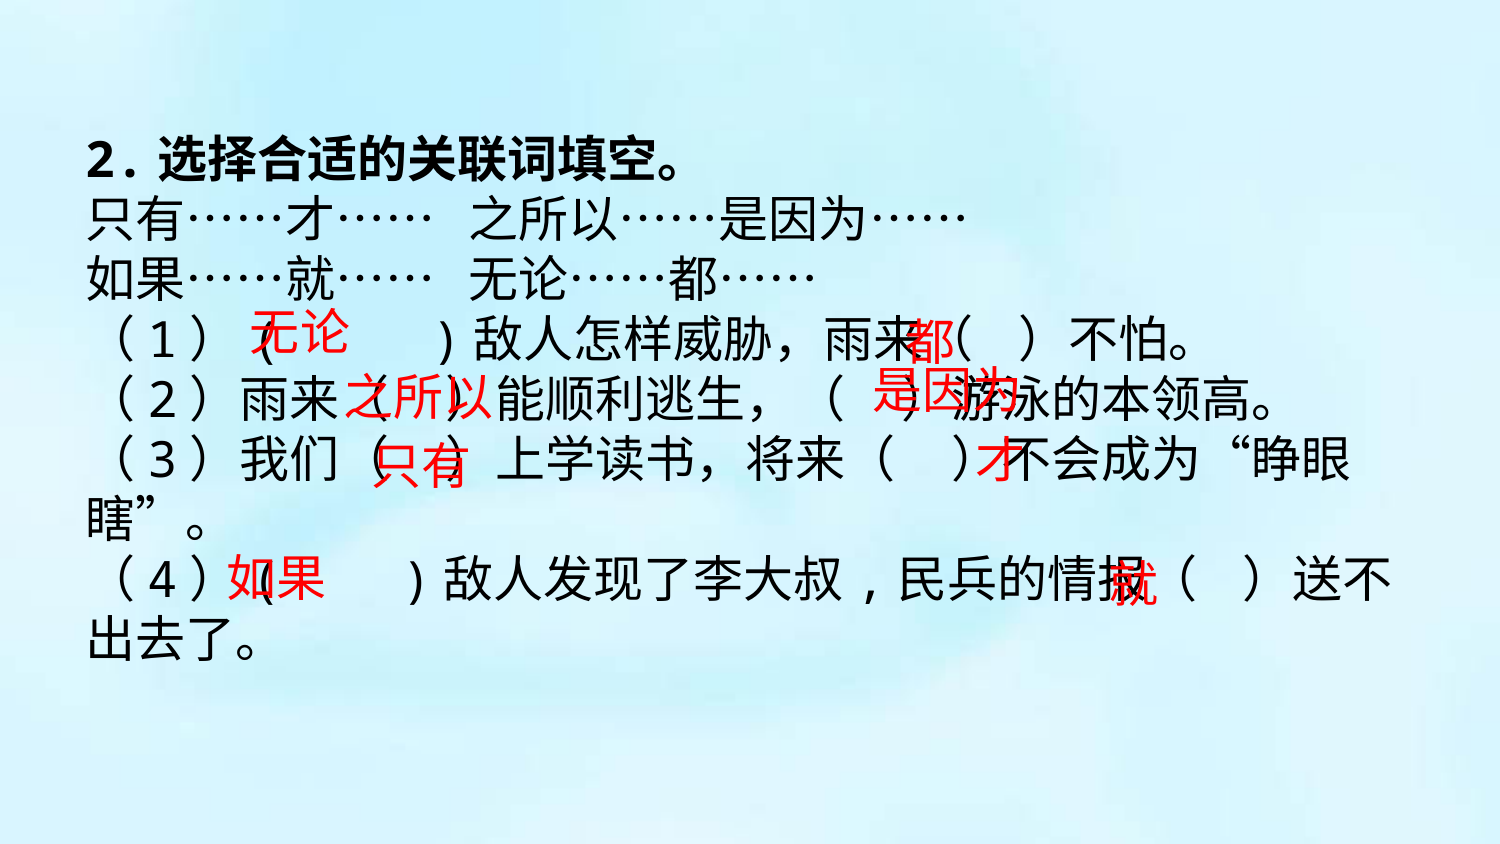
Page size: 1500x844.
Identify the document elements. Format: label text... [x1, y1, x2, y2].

text_box 如果 [211, 538, 342, 614]
text_box 之所以 [329, 358, 509, 434]
text_box 是因为 [857, 351, 1039, 427]
text_box 就 [1094, 545, 1174, 620]
text_box 无论 [235, 292, 365, 368]
text_box 2.选择合适的关联词填空。 只有……才…… 之所以……是因为…… 如果……就…… 无论……都…… （1）( )敌人怎样威胁，雨来（ ）不怕。 （2）雨来（ ）能顺利逃生，（ ）游泳的本领高。 （3）我们（ ）上学读书，将来（ ）不会成为“睁眼瞎”。 （4）( )敌人发现了李大叔,民兵的情报（ ）送不出去了。 [70, 119, 1441, 675]
text_box 都 [891, 303, 971, 351]
text_box 只有 [356, 427, 487, 502]
picture [0, 0, 1500, 844]
text_box 才 [960, 421, 1043, 496]
